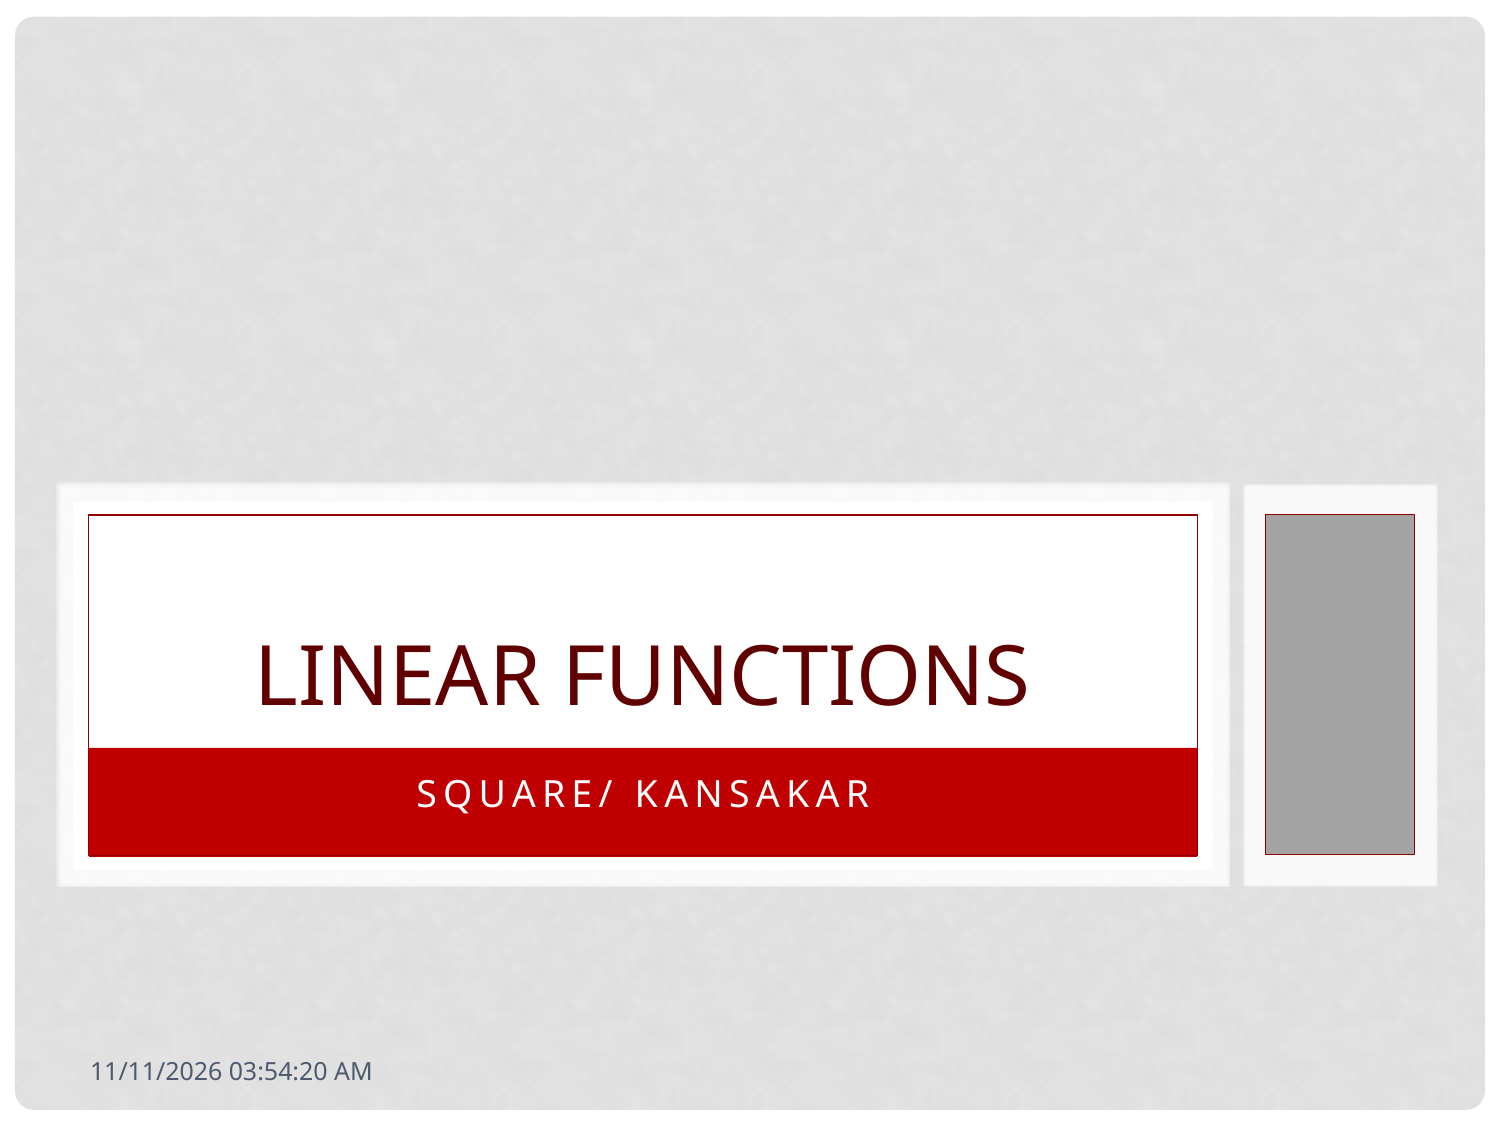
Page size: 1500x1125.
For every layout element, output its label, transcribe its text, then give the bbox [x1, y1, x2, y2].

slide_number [75, 1042, 425, 1103]
title Linear functions [99, 529, 1187, 730]
subtitle Square/ kansakar [105, 762, 1181, 838]
